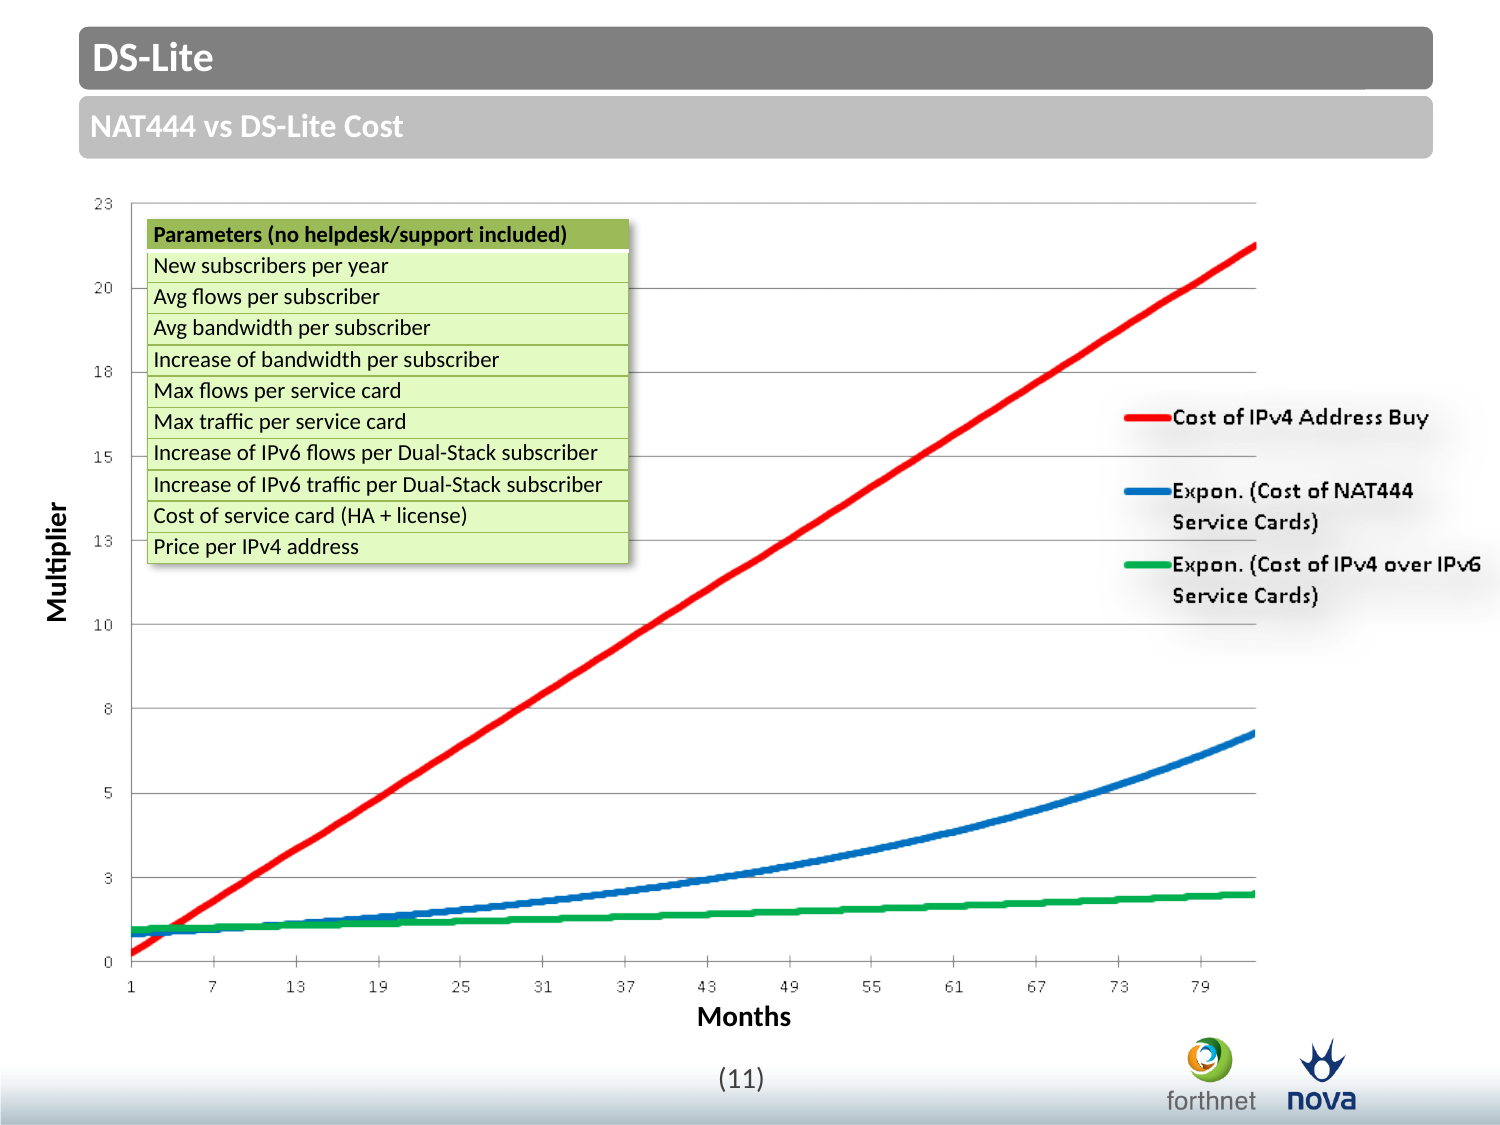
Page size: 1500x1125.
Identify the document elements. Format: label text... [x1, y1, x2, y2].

text_box Months [608, 1008, 880, 1040]
text_box Multiplier [29, 403, 80, 722]
slide_number (11) [703, 1046, 1054, 1107]
picture [2, 1010, 1500, 1125]
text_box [76, 24, 1436, 162]
picture [89, 190, 1487, 1000]
